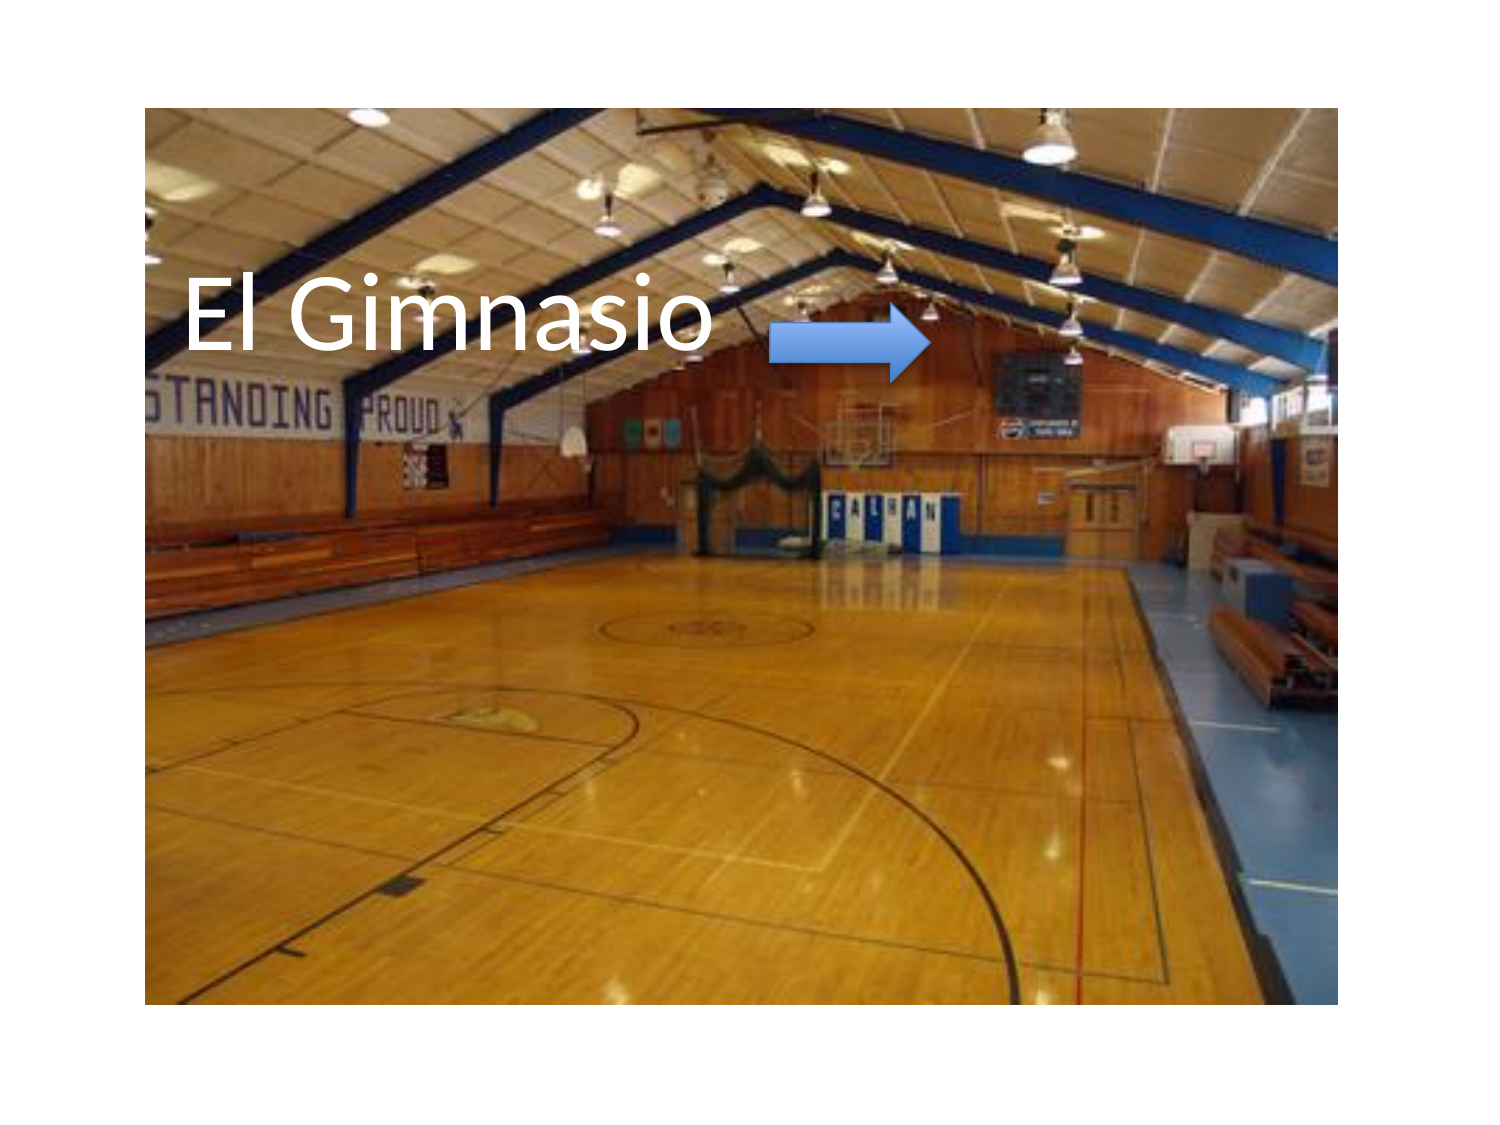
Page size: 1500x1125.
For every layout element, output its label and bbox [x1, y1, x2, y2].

list [0, 108, 1500, 1006]
